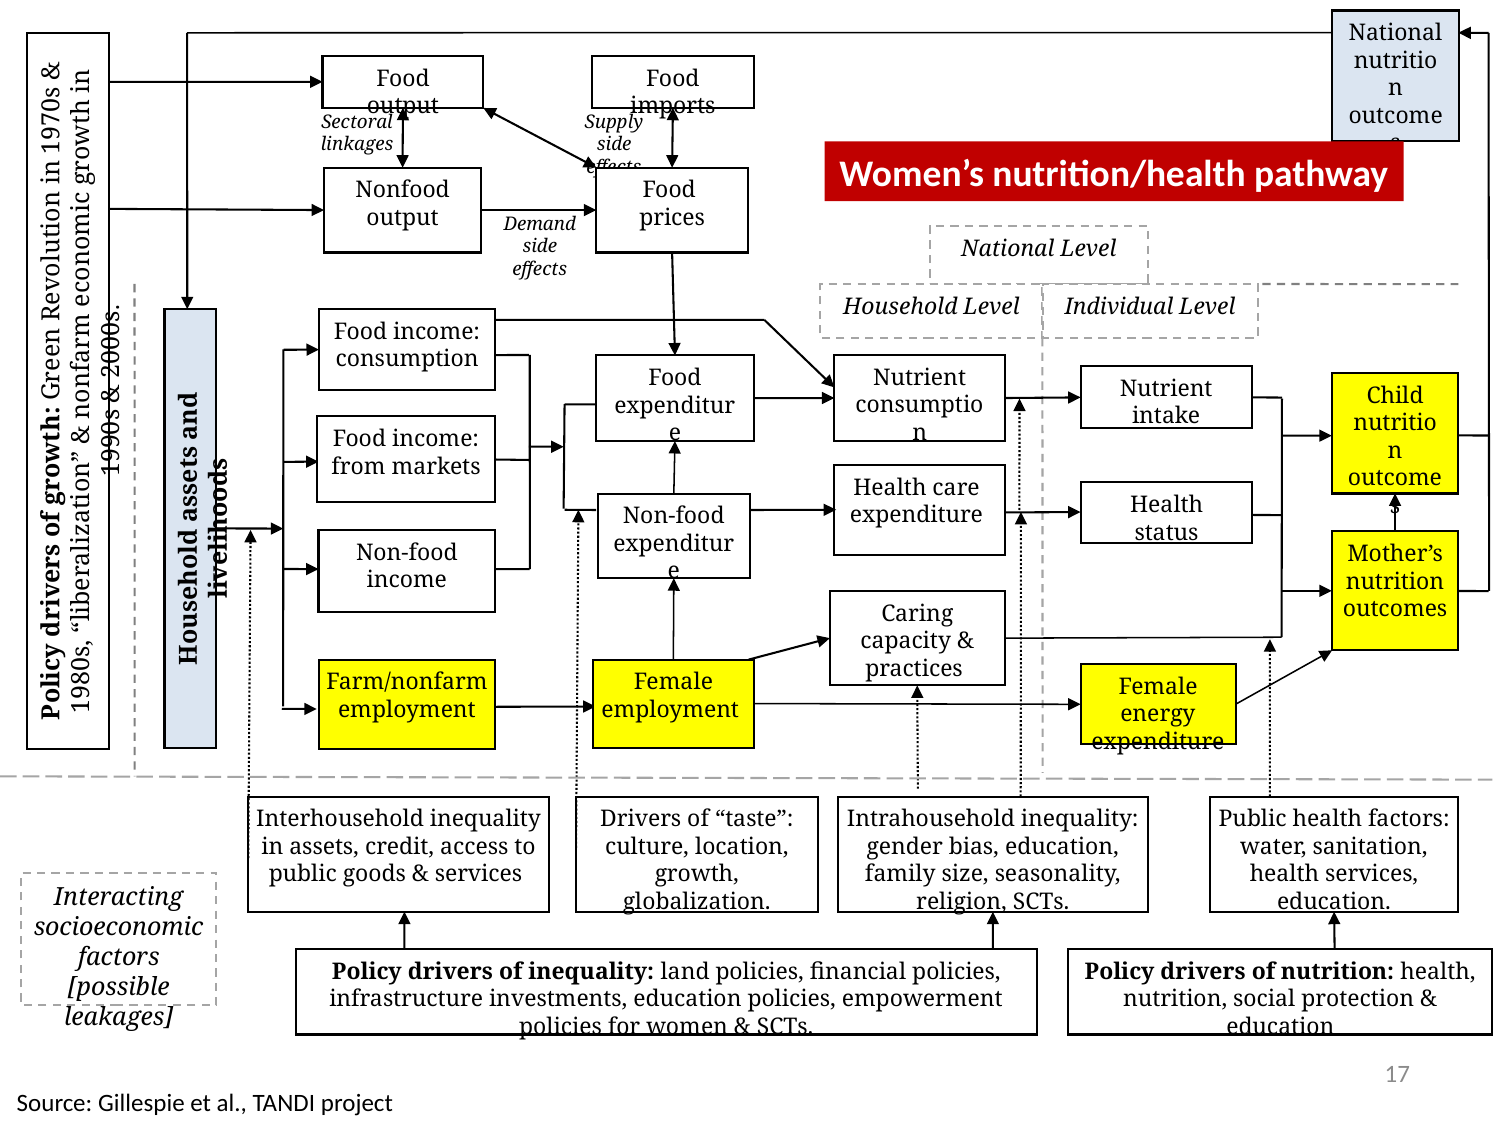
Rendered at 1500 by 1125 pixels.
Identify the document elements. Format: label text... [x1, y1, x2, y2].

text_box Source: Gillespie et al., TANDI project [1, 1079, 409, 1125]
slide_number 17 [1074, 1058, 1425, 1103]
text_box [0, 0, 1500, 1049]
